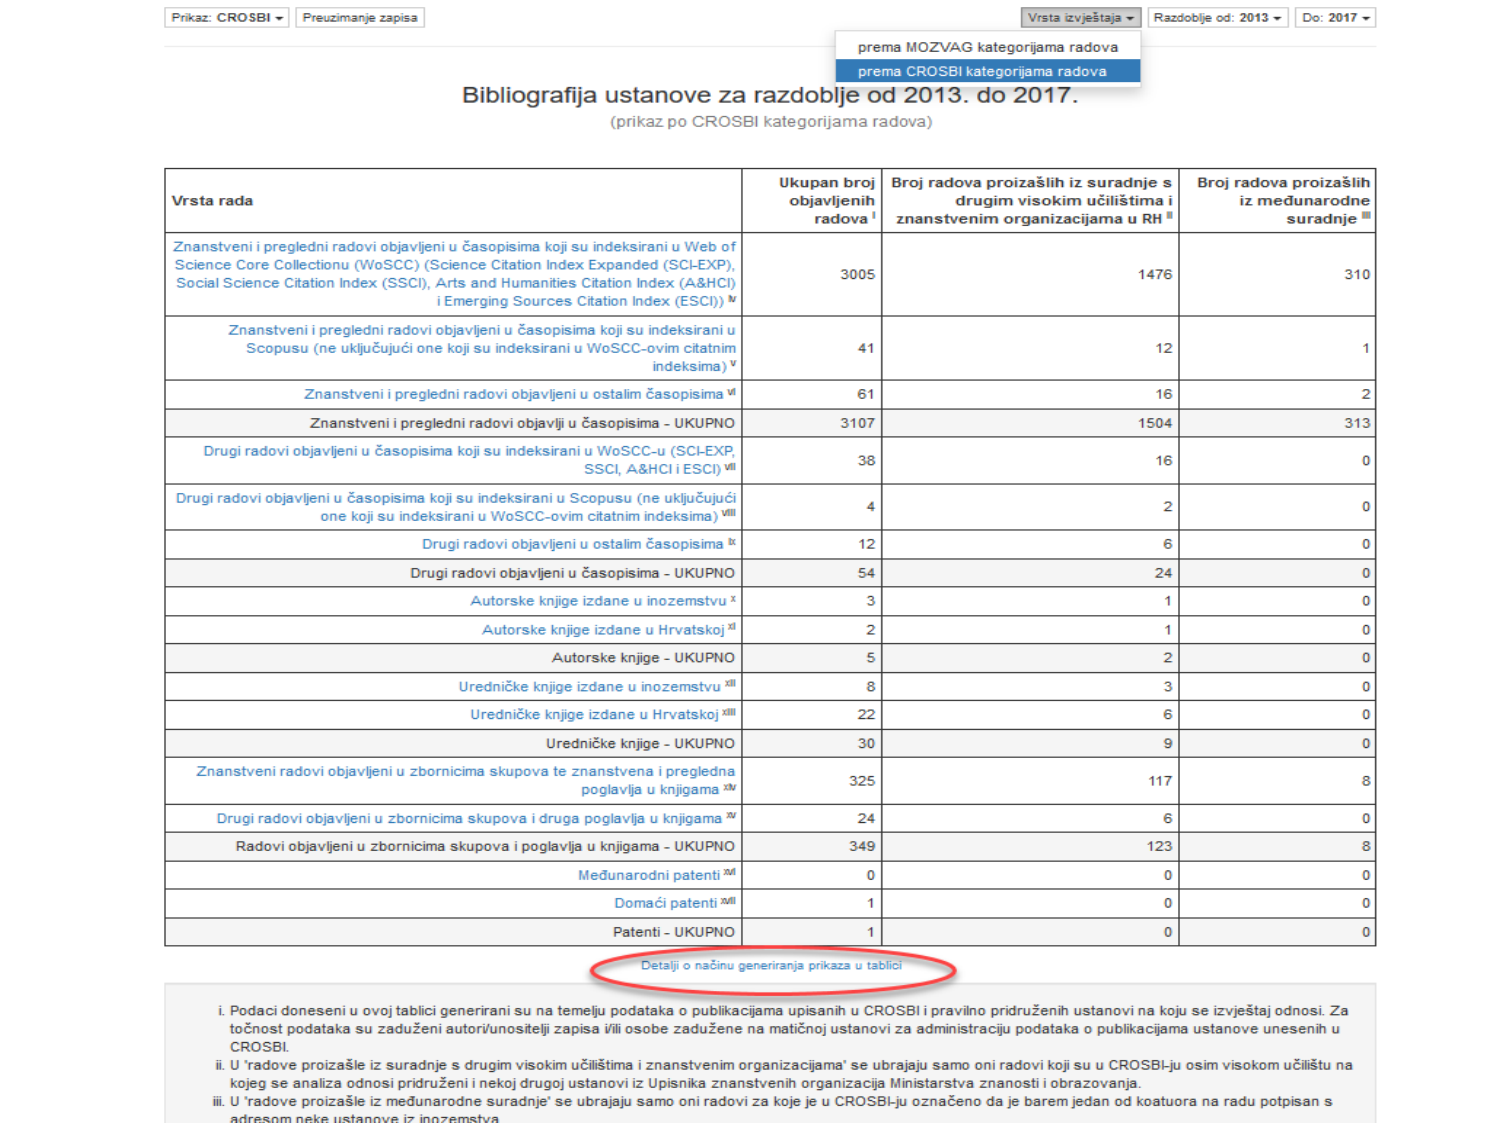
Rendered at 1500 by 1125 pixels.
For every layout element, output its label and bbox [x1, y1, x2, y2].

list [29, 0, 1483, 1123]
